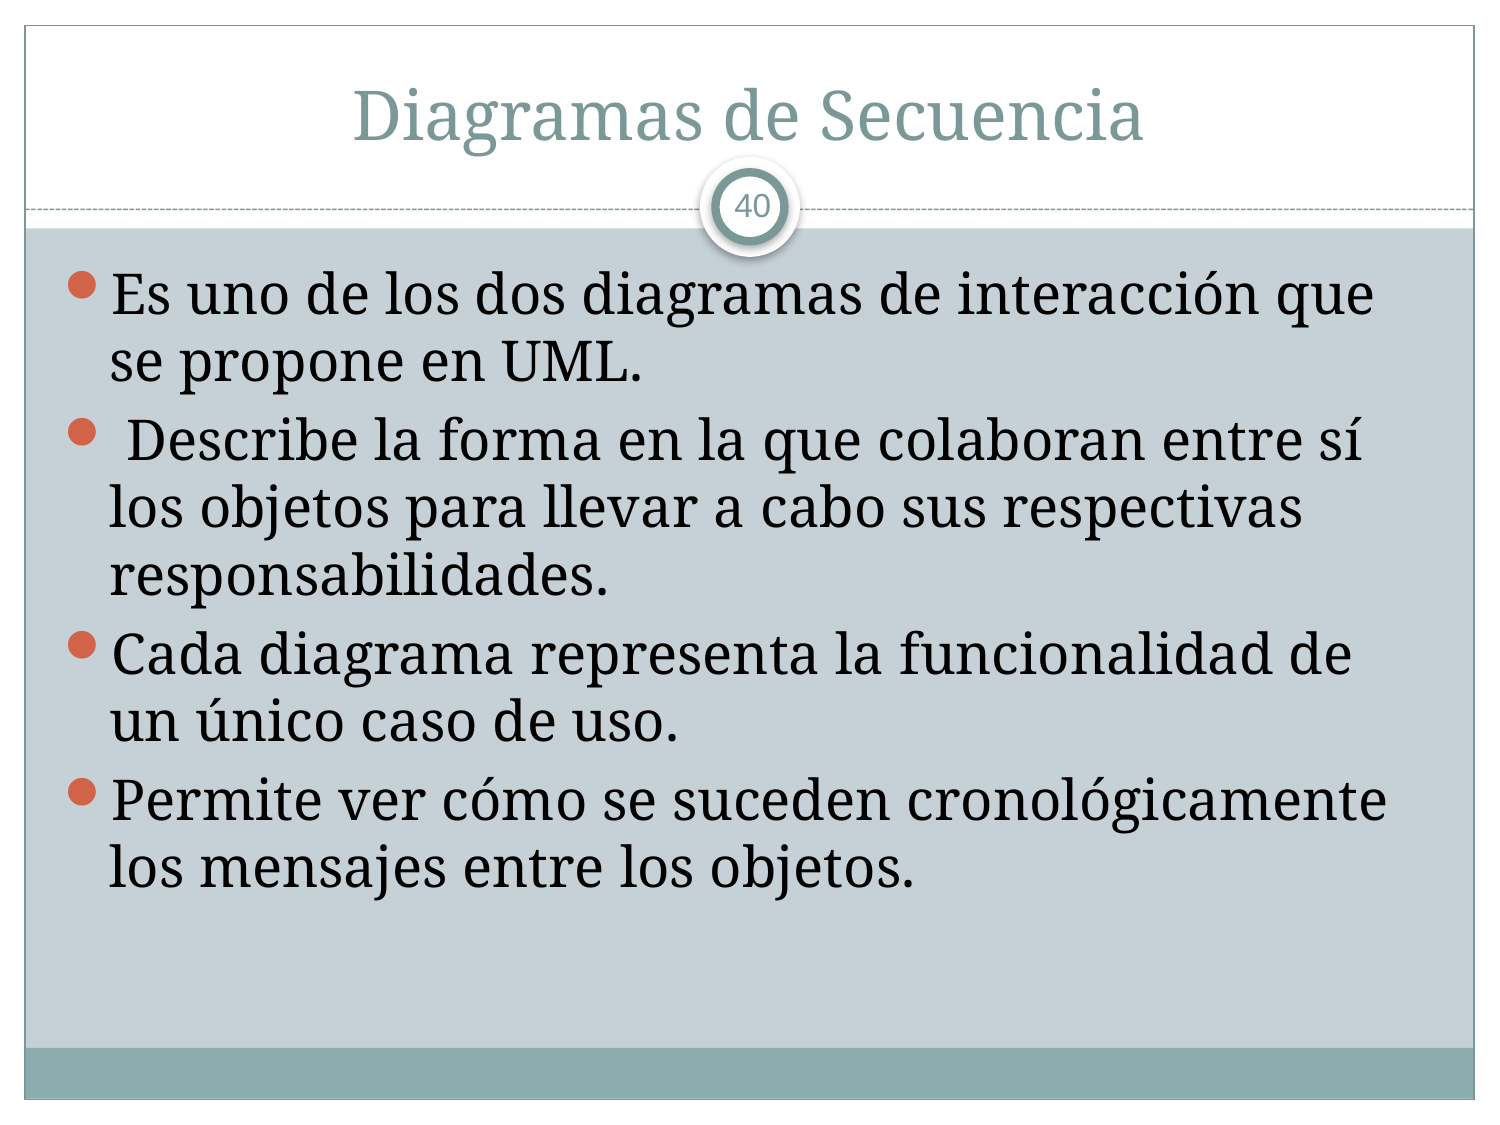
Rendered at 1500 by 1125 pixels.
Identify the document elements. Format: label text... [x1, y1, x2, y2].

title Diagramas de Secuencia [49, 37, 1450, 162]
slide_number 40 [715, 168, 791, 241]
list Es uno de los dos diagramas de interacción que se propone en UML. Describe la forma en la que colaboran entre sí los objetos para llevar a cabo sus respectivas responsabilidades. Cada diagrama representa la funcionalidad de un único caso de uso. Permite ver cómo se suceden cronológicamente los mensajes entre los objetos. [49, 250, 1445, 1001]
